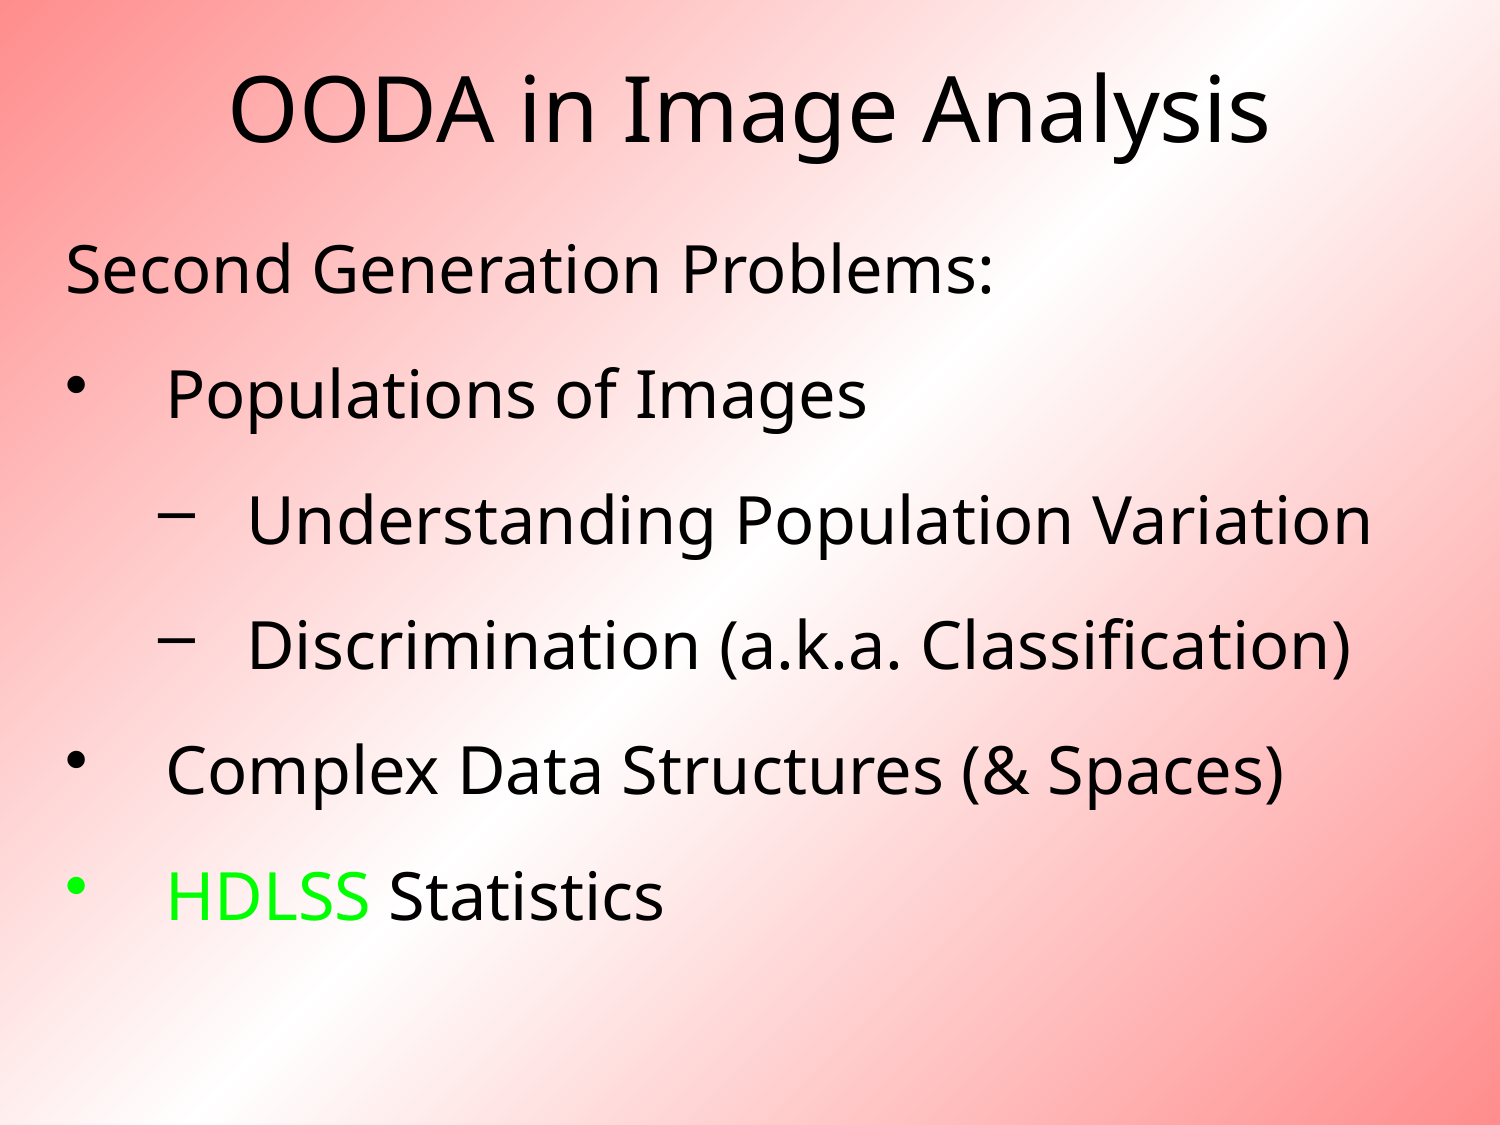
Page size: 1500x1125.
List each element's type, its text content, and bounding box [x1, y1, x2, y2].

list Second Generation Problems: Populations of Images Understanding Population Variation Discrimination (a.k.a. Classification) Complex Data Structures (& Spaces) HDLSS Statistics [50, 187, 1450, 1063]
title OODA in Image Analysis [112, 37, 1388, 175]
